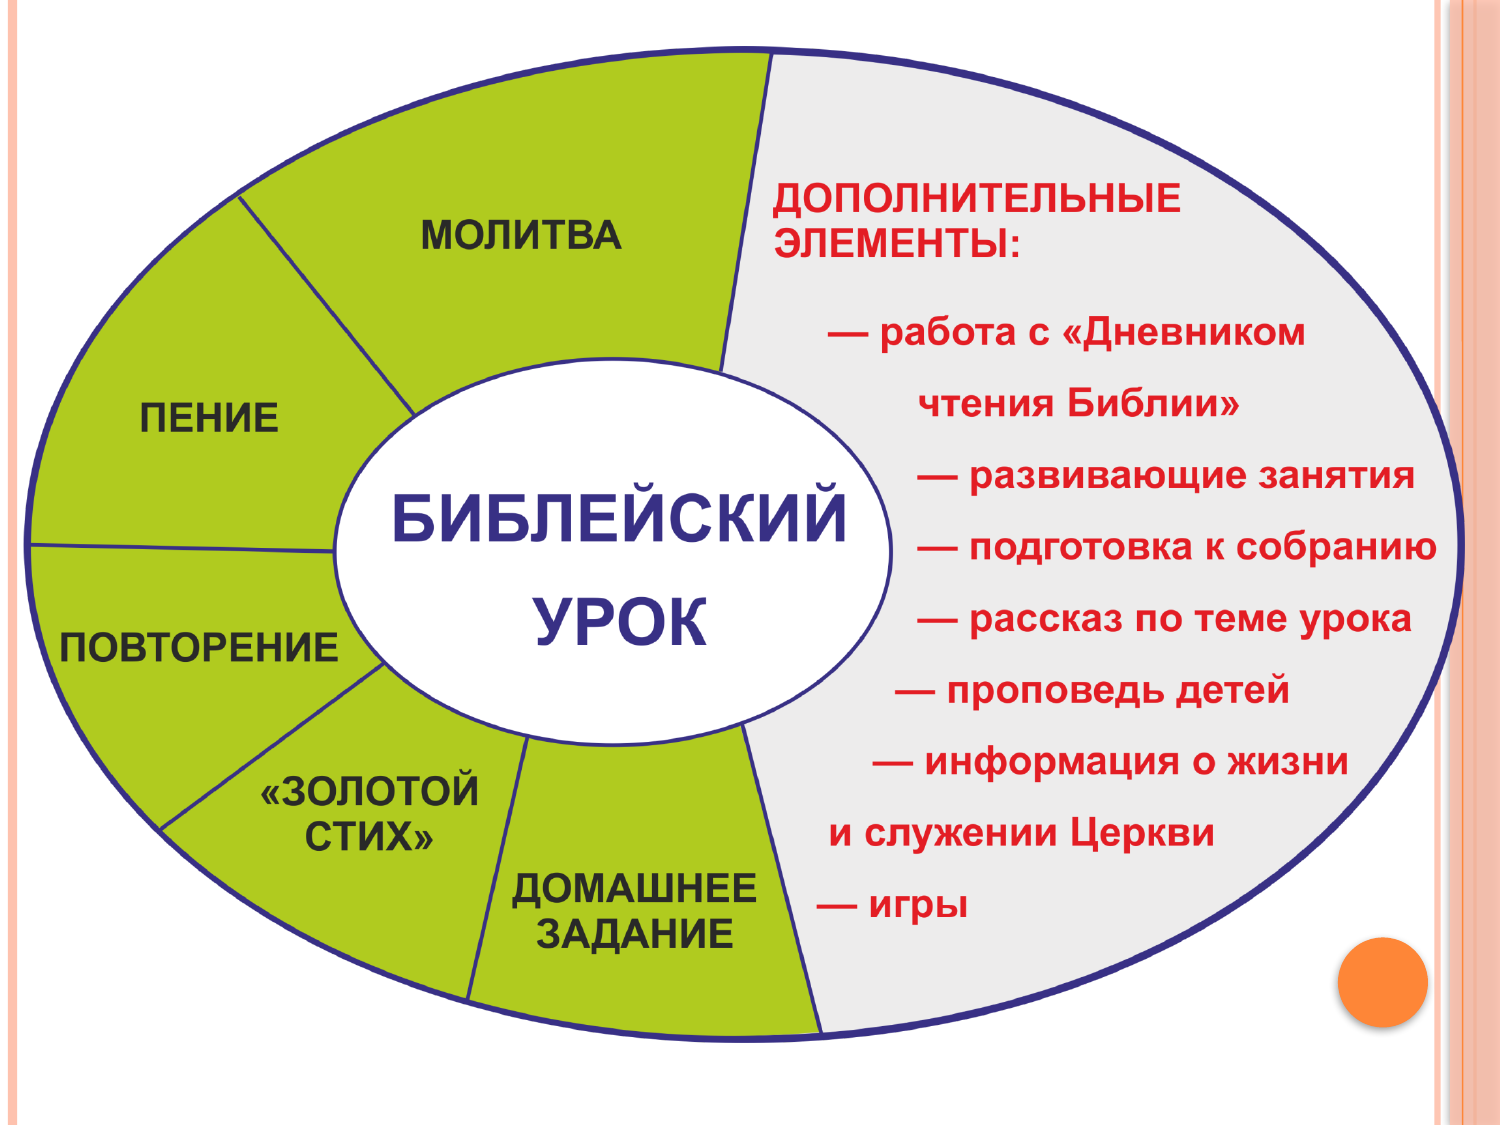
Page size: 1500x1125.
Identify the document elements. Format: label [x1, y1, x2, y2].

picture [22, 46, 1466, 1044]
